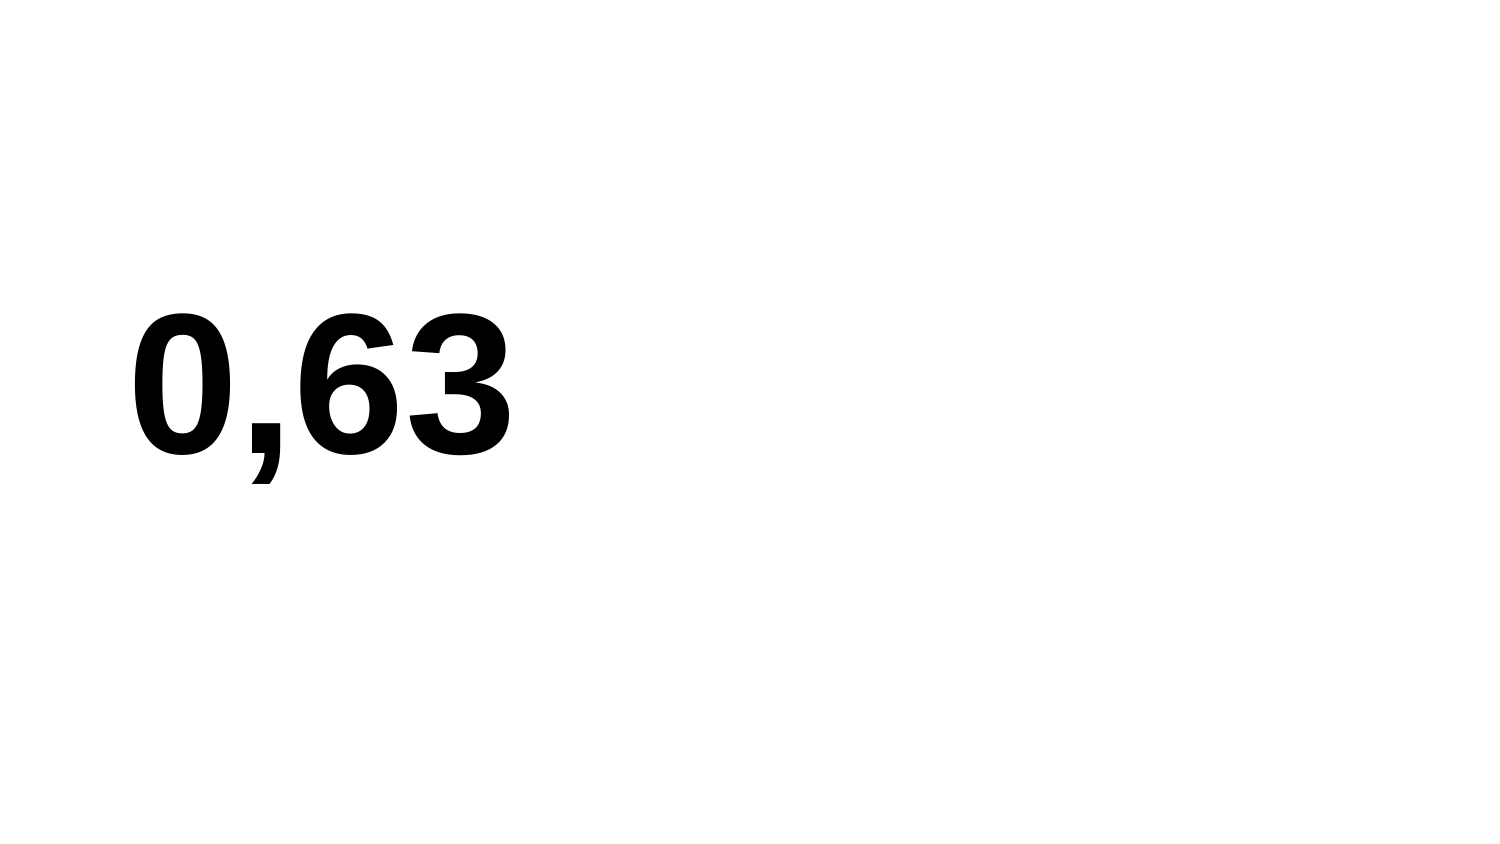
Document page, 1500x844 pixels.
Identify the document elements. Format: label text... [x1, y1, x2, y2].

text_box 0,63 [112, 235, 1388, 509]
